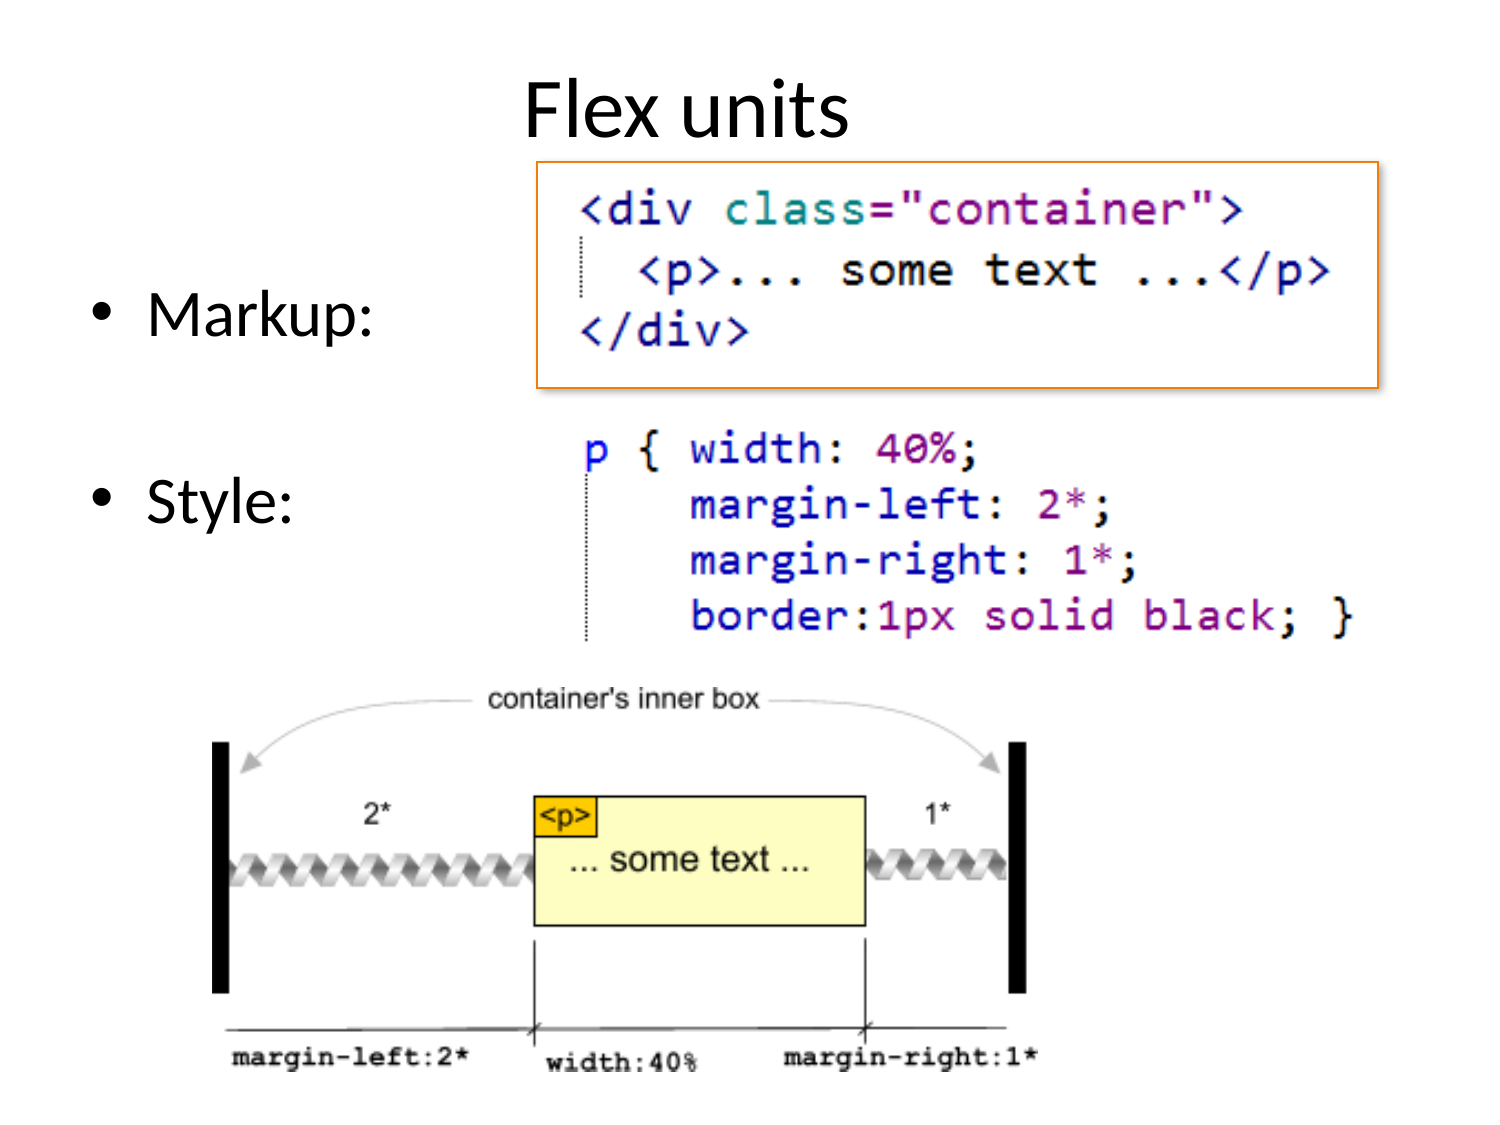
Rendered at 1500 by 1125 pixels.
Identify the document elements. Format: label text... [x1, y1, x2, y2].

picture [212, 687, 1038, 1072]
picture [537, 162, 1378, 388]
list Markup: Style: [75, 262, 538, 1005]
picture [537, 399, 1405, 676]
title Flex units [75, 45, 1300, 163]
list Markup: Style: [1038, 262, 1425, 1005]
